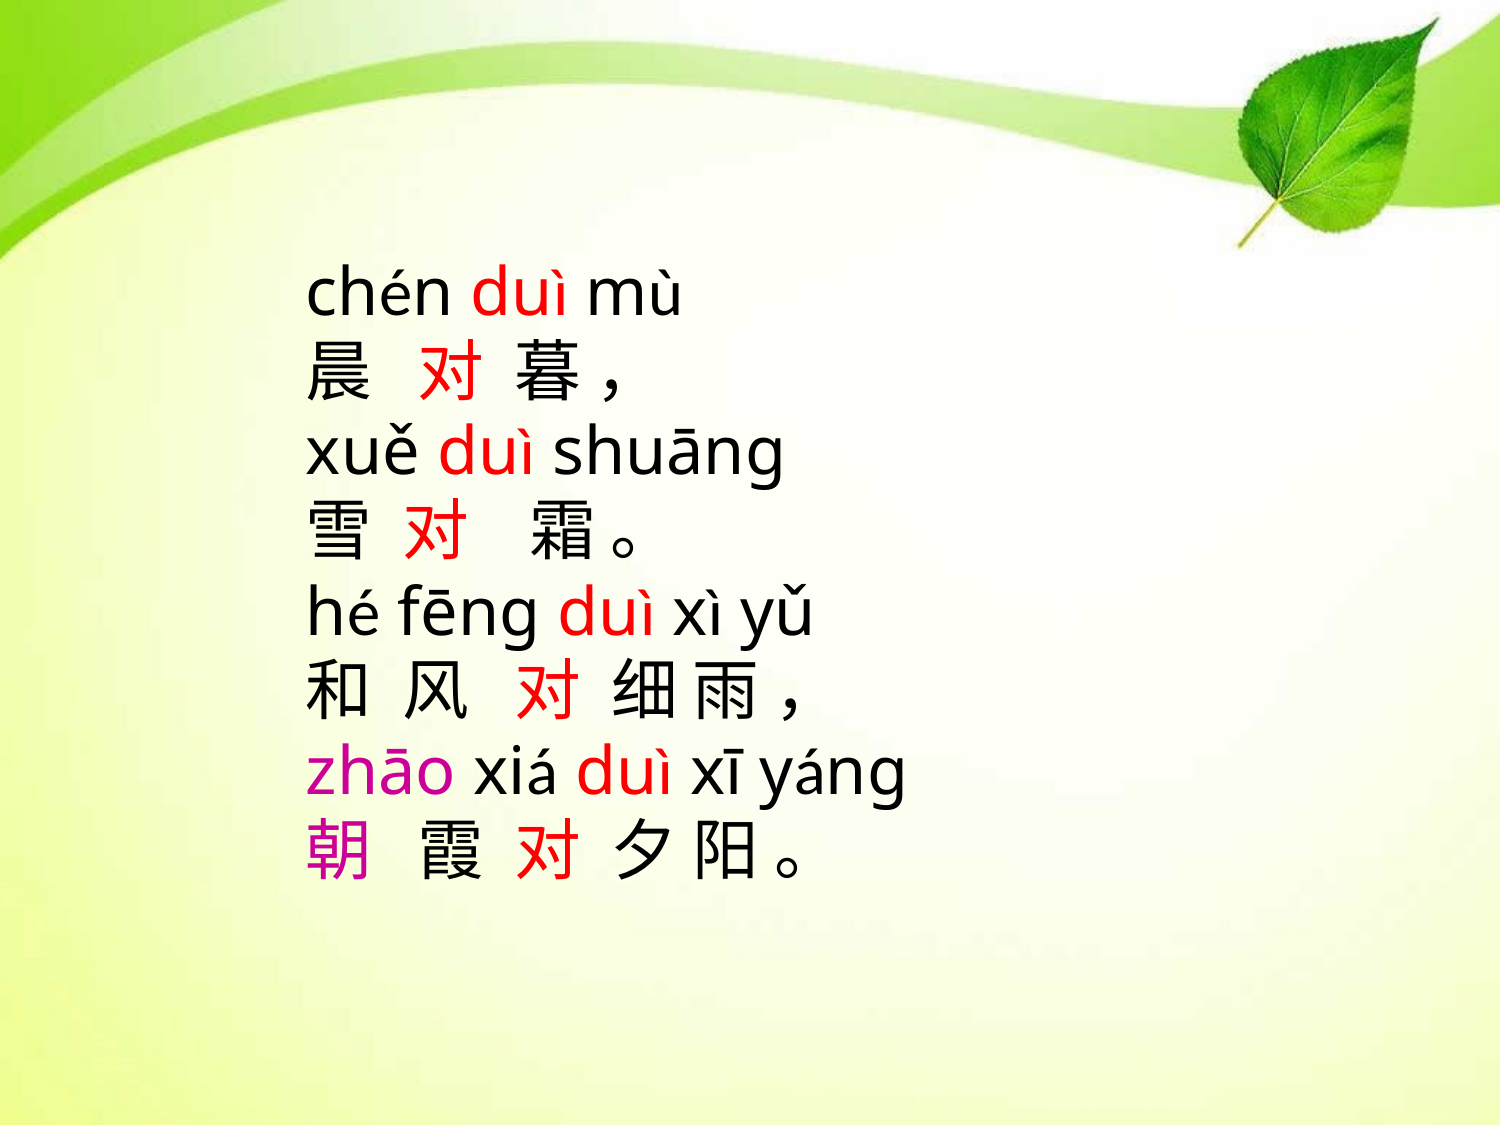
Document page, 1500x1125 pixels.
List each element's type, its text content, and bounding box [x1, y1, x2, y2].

picture [0, 0, 1500, 1125]
text_box chén duì mù 晨 对 暮 ， xuě duì shuānɡ 雪 对 霜 。 hé fēnɡ duì xì yǔ 和 风 对 细 雨 ， zhāo xiá duì xī yánɡ 朝 霞 对 夕 阳 。 [291, 241, 1168, 896]
